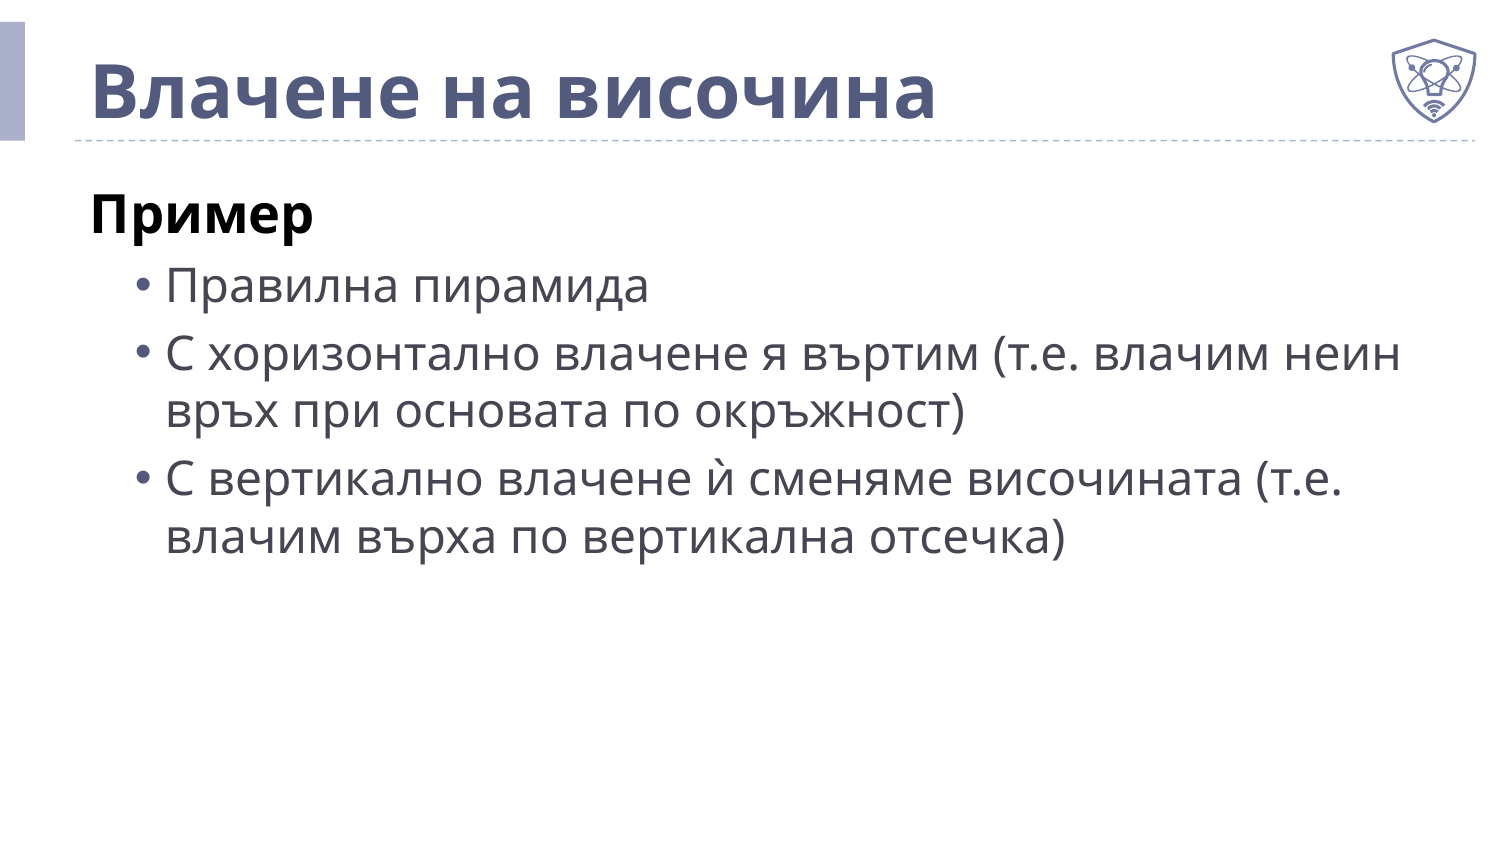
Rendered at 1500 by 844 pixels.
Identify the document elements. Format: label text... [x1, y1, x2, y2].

list Пример Правилна пирамида С хоризонтално влачене я въртим (т.е. влачим неин връх при основата по окръжност) С вертикално влачене ѝ сменяме височината (т.е. влачим върха по вертикална отсечка) [75, 171, 1475, 835]
title Влачене на височина [75, 18, 1475, 141]
